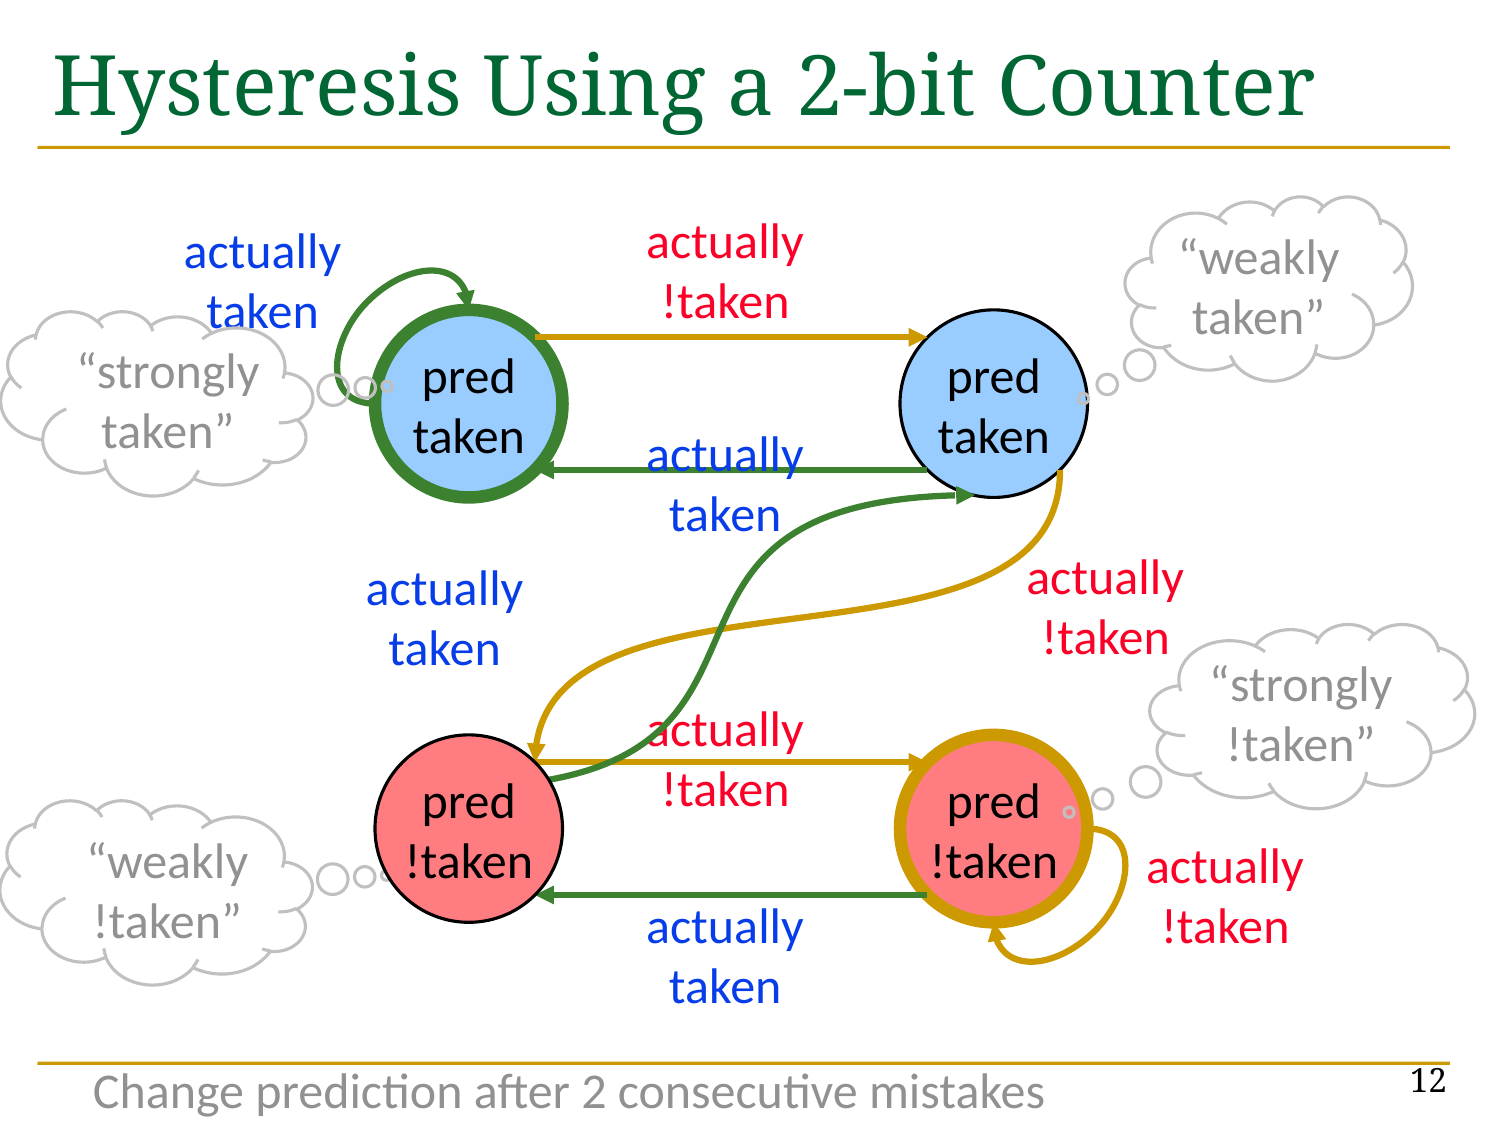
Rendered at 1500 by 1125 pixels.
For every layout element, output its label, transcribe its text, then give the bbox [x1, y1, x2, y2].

slide_number 12 [1111, 1036, 1462, 1112]
title Hysteresis Using a 2-bit Counter [37, 24, 1450, 194]
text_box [728, 136, 734, 194]
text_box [534, 996, 928, 1023]
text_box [0, 196, 1475, 988]
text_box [565, 378, 859, 904]
text_box Change prediction after 2 consecutive mistakes [78, 1051, 1061, 1125]
